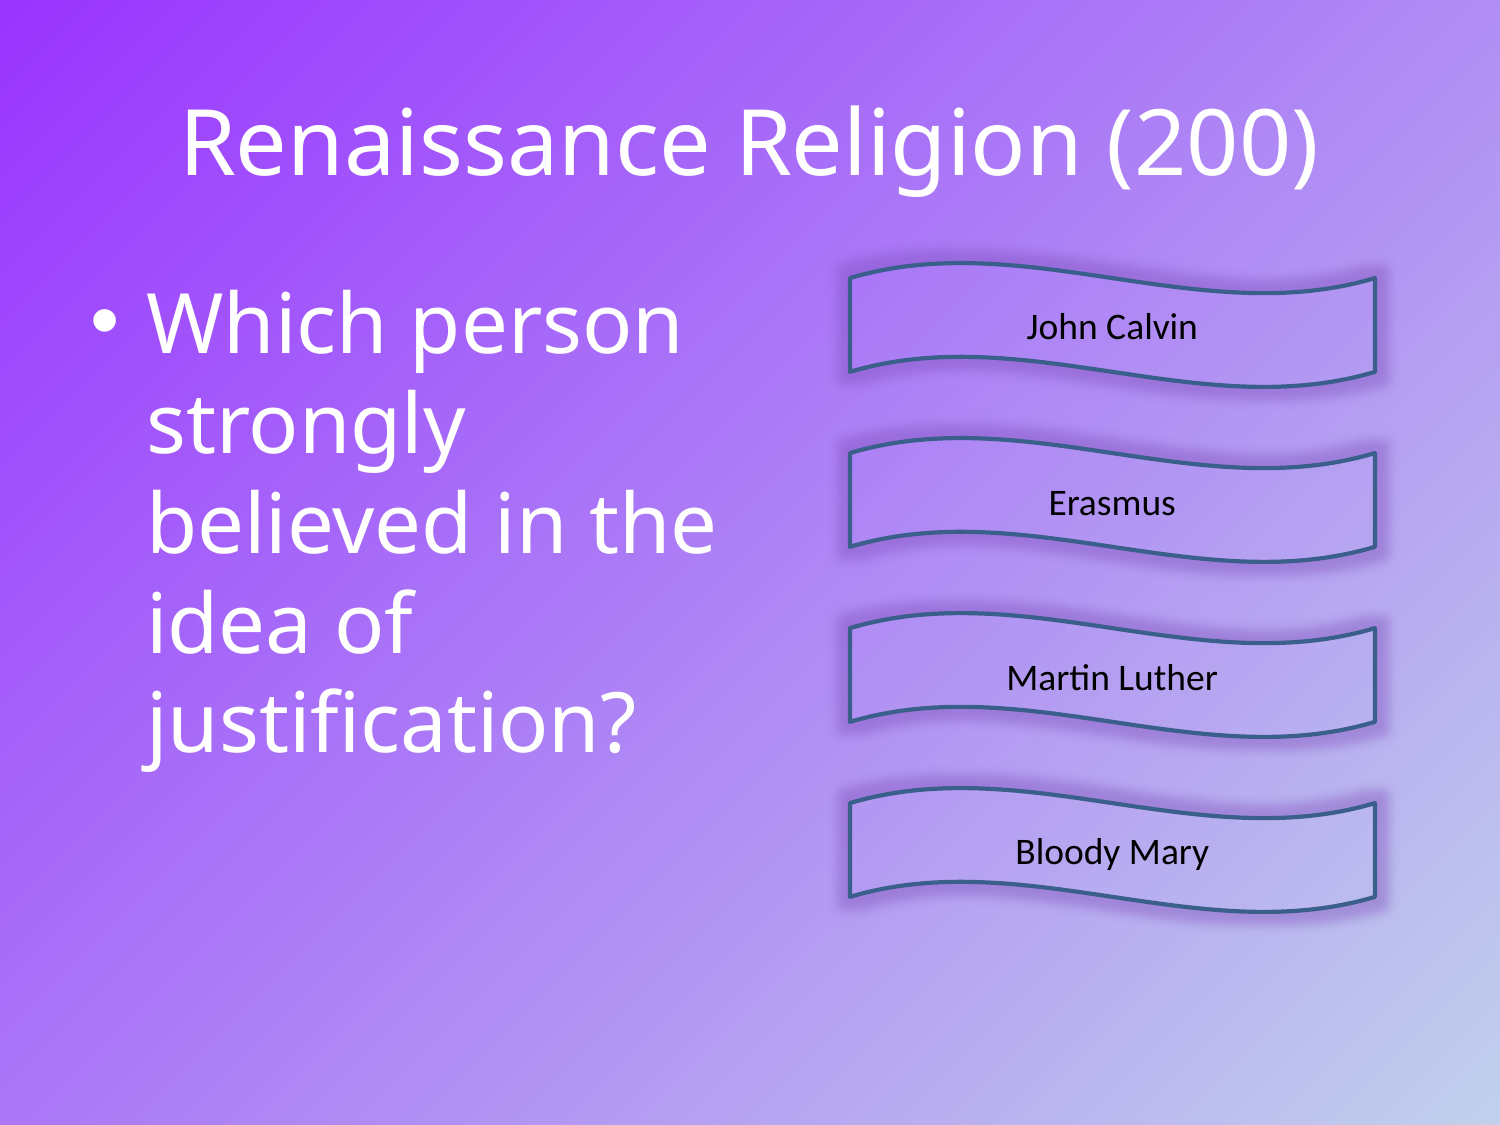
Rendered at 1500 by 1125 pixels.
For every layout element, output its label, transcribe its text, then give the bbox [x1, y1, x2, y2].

text_box Martin Luther [847, 611, 1378, 740]
text_box John Calvin [847, 260, 1378, 390]
text_box Bloody Mary [847, 785, 1378, 915]
list Which person strongly believed in the idea of justification? [75, 262, 738, 1005]
title Renaissance Religion (200) [75, 45, 1425, 233]
text_box Erasmus [847, 435, 1378, 564]
